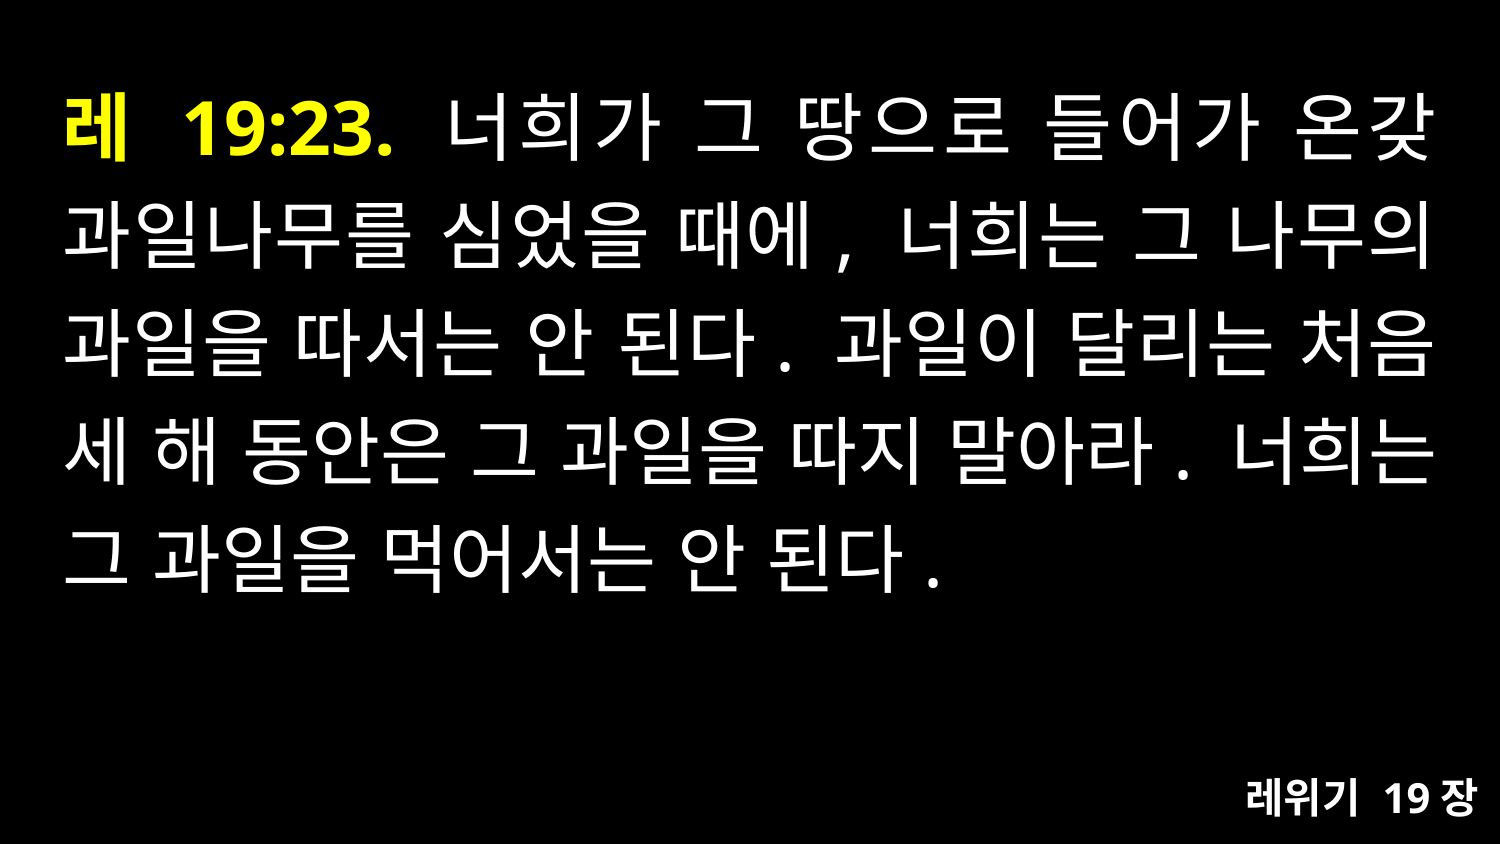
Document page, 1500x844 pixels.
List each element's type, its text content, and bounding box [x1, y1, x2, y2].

title 레 19:23. 너희가 그 땅으로 들어가 온갖 과일나무를 심었을 때에, 너희는 그 나무의 과일을 따서는 안 된다. 과일이 달리는 처음 세 해 동안은 그 과일을 따지 말아라. 너희는 그 과일을 먹어서는 안 된다. [0, 0, 1500, 844]
subtitle 레위기 19장 [916, 770, 1500, 844]
